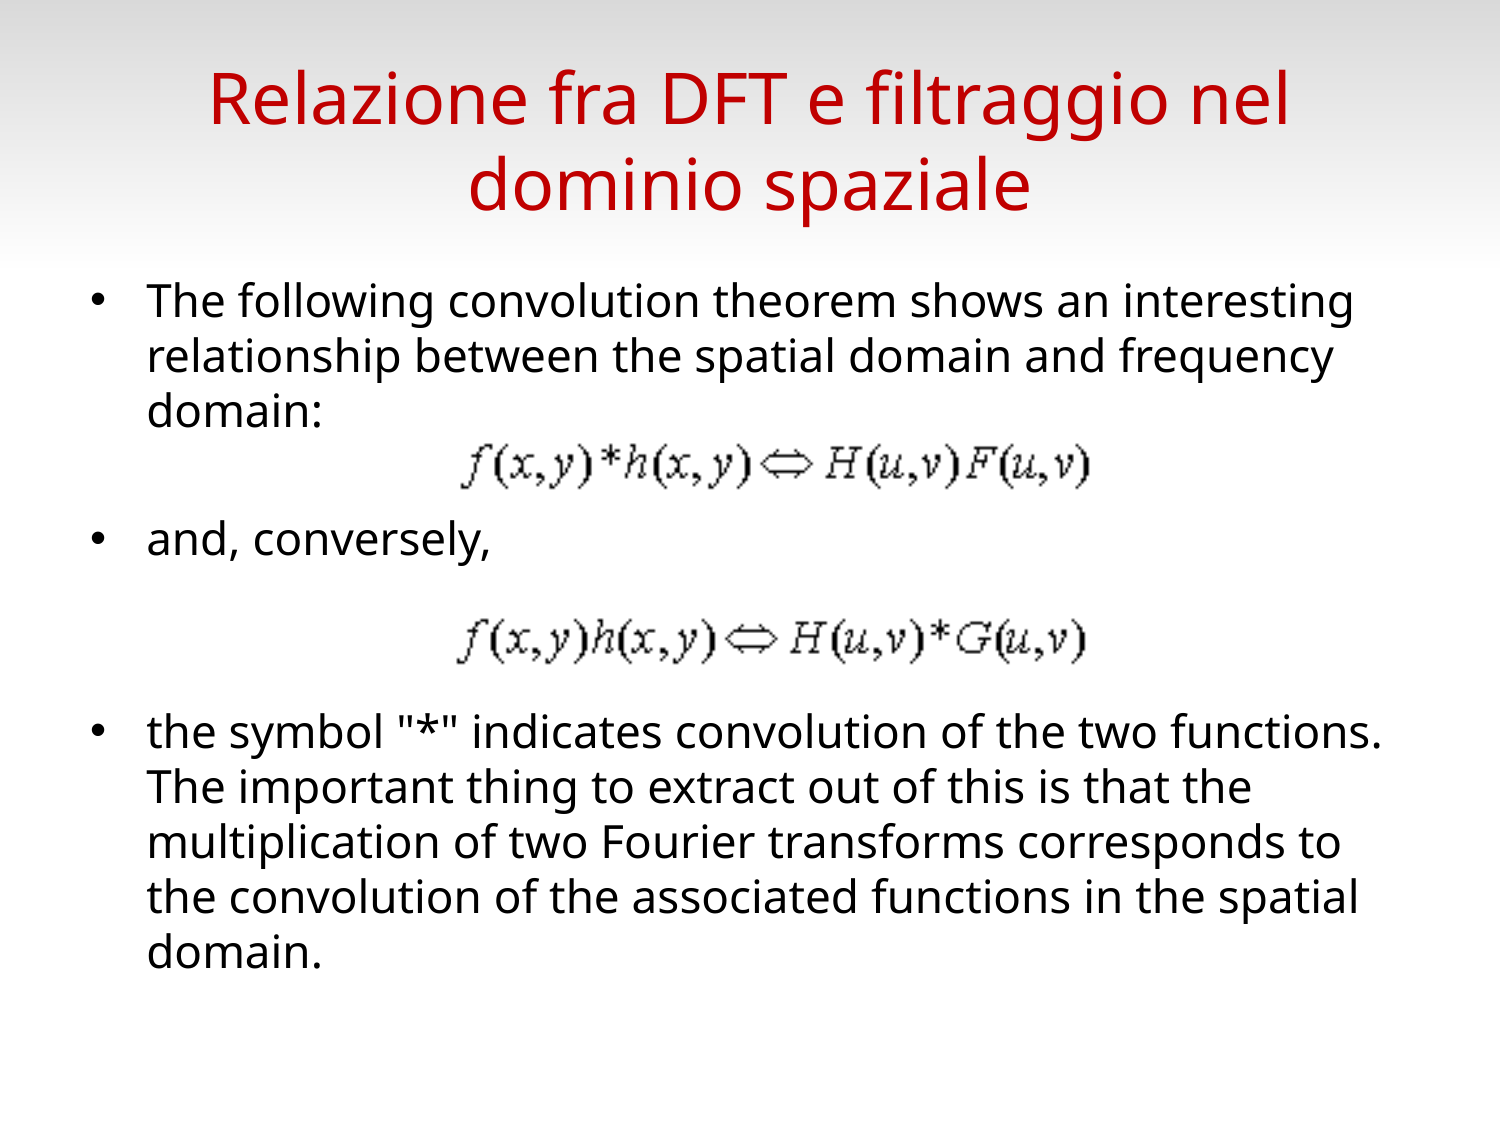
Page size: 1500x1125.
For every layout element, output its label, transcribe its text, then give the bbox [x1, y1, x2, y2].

picture [453, 437, 1101, 501]
picture [449, 612, 1096, 676]
title Relazione fra DFT e filtraggio nel dominio spaziale [75, 45, 1425, 200]
list The following convolution theorem shows an interesting relationship between the spatial domain and frequency domain: and, conversely, the symbol "*" indicates convolution of the two functions. The important thing to extract out of this is that the multiplication of two Fourier transforms corresponds to the convolution of the associated functions in the spatial domain. [75, 200, 1425, 1010]
